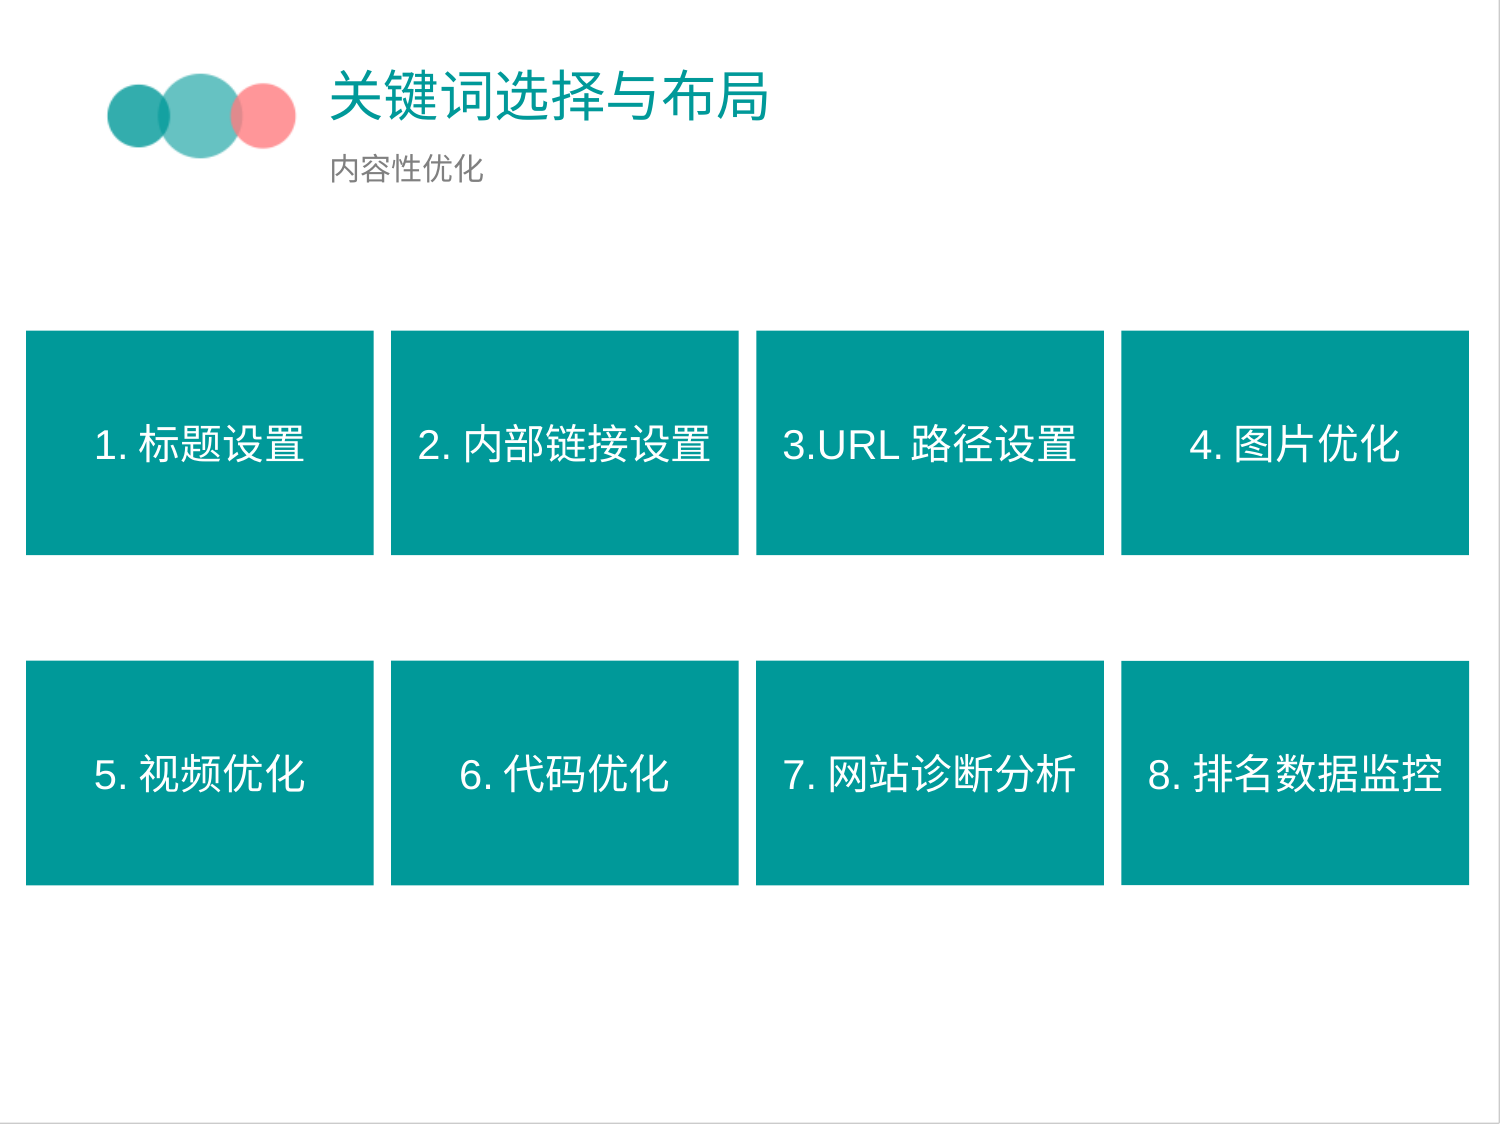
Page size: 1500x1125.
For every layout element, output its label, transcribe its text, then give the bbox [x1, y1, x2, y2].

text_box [390, 330, 739, 556]
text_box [755, 330, 1105, 556]
title 关键词选择与布局 [320, 43, 1426, 142]
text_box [1121, 660, 1470, 886]
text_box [25, 660, 374, 886]
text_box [1121, 330, 1470, 556]
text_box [390, 660, 739, 886]
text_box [25, 330, 374, 556]
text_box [755, 660, 1105, 886]
picture [0, 0, 1500, 1125]
list 内容性优化 [321, 136, 1426, 198]
